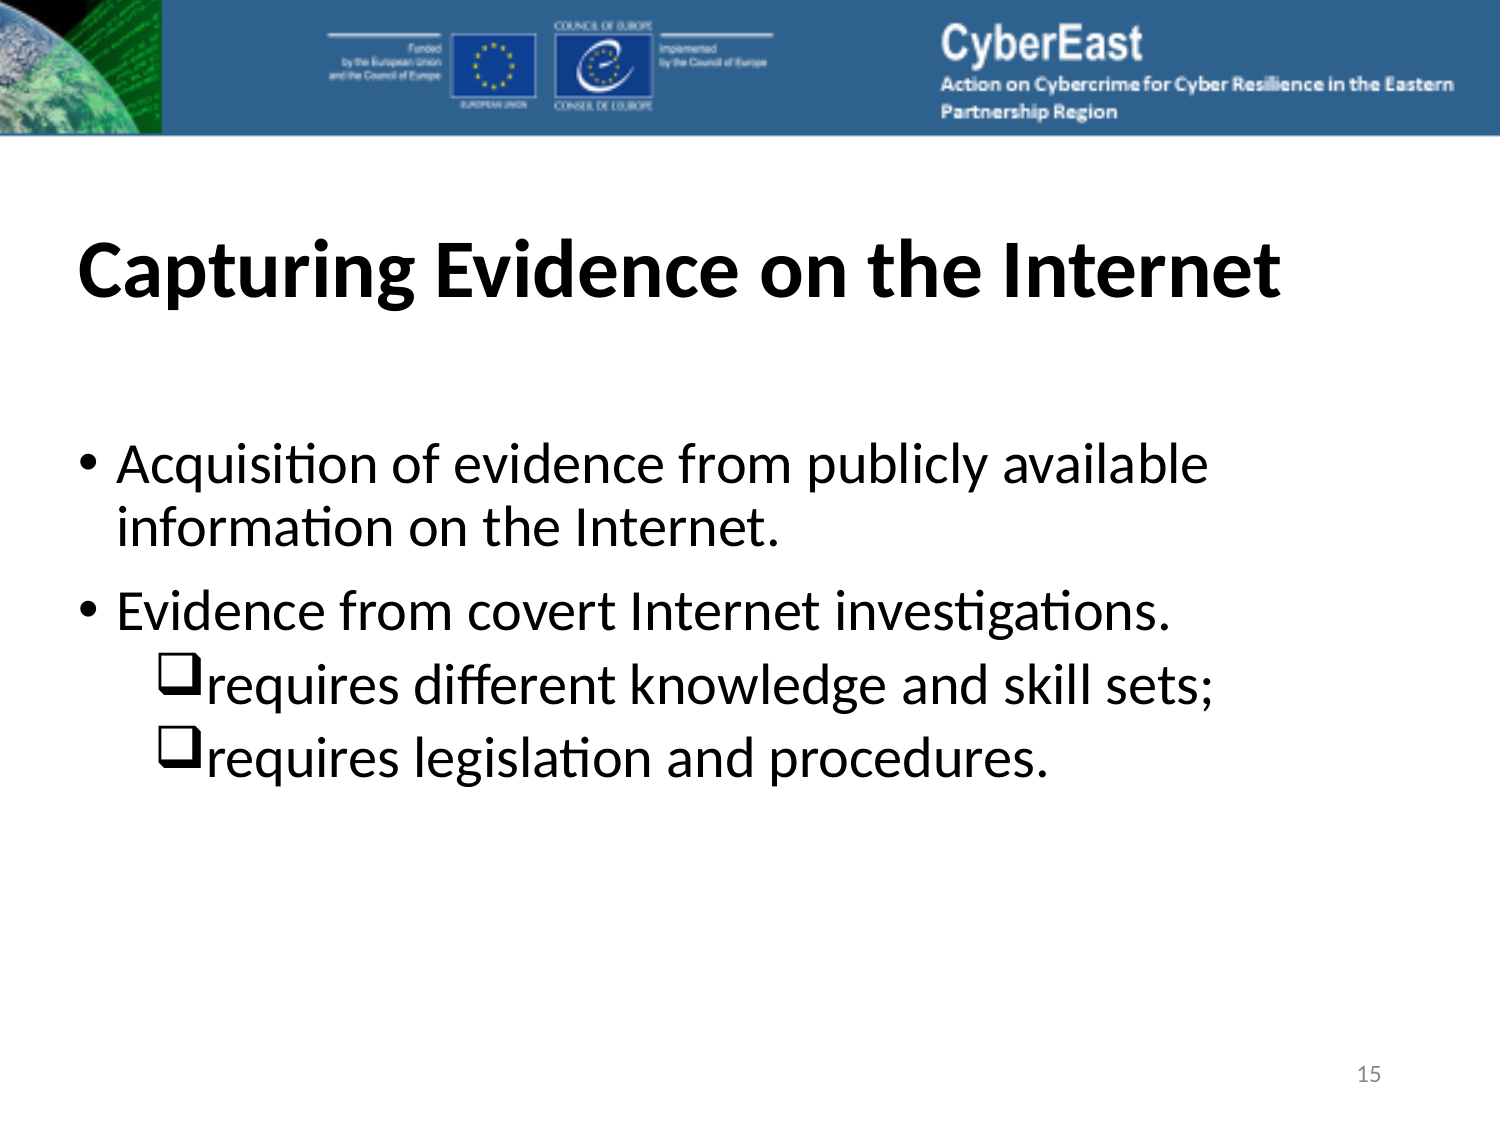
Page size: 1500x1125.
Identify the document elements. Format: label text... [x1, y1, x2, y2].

title Capturing Evidence on the Internet [63, 162, 1430, 380]
slide_number 15 [1059, 1042, 1397, 1103]
list Acquisition of evidence from publicly available information on the Internet. Evidence from covert Internet investigations. requires different knowledge and skill sets; requires legislation and procedures. [63, 426, 1394, 995]
picture [0, 0, 1500, 1125]
